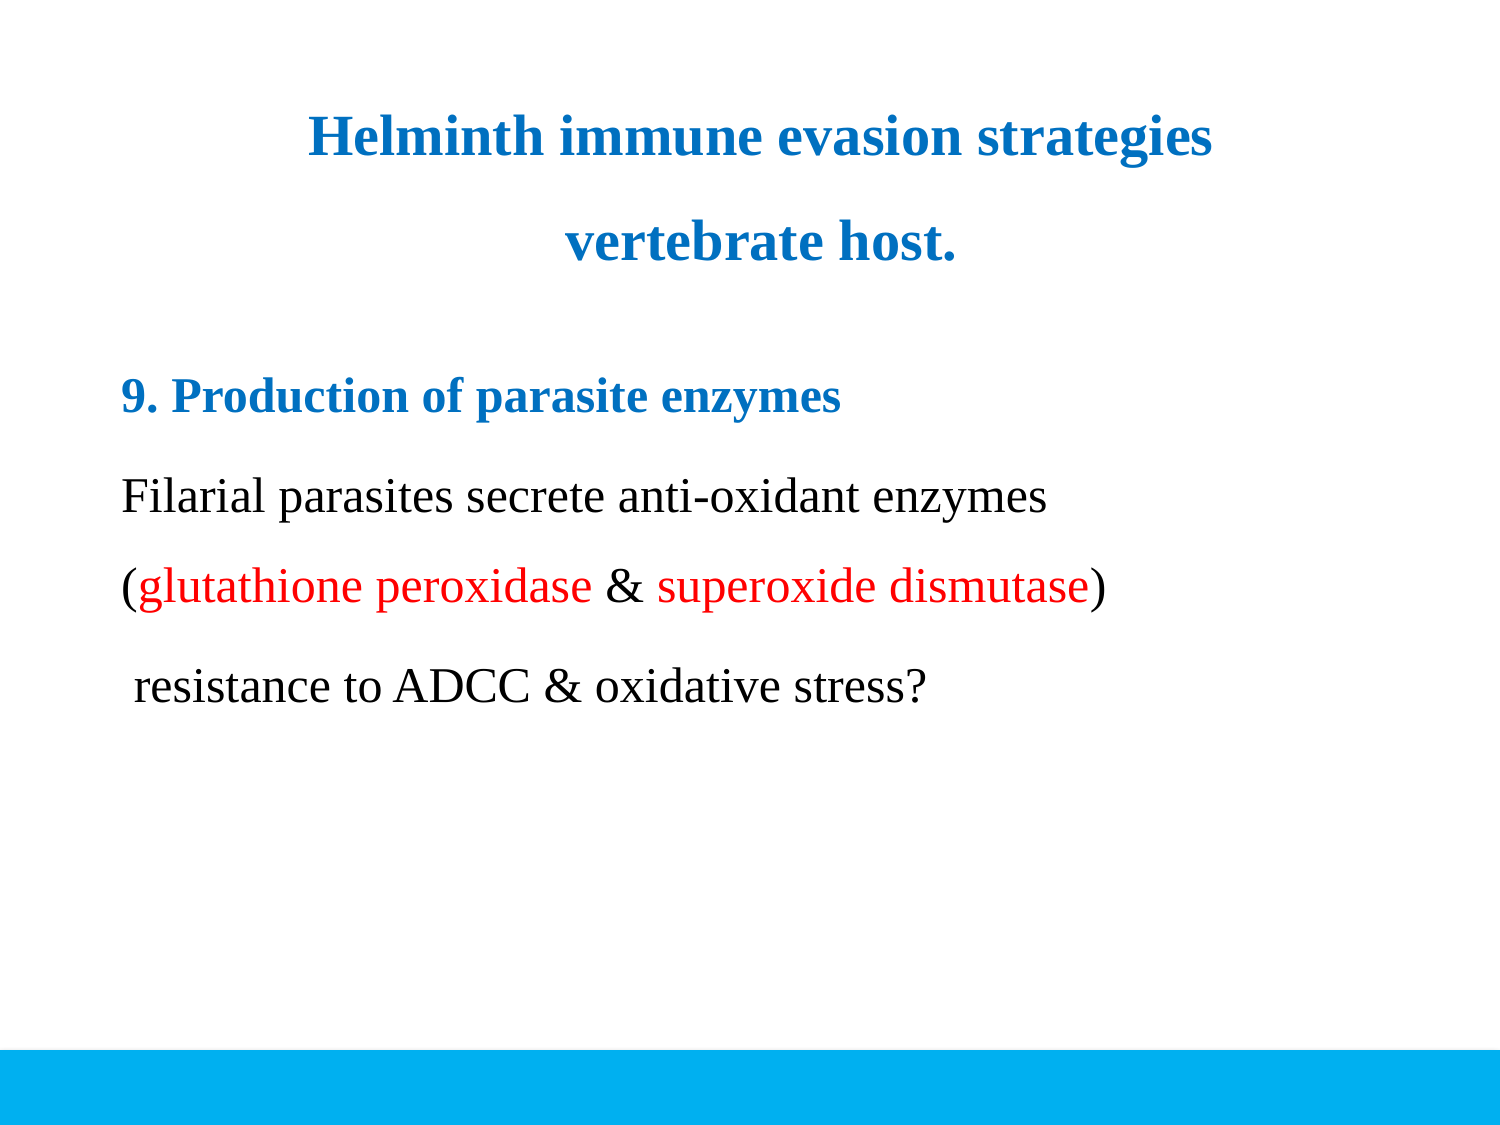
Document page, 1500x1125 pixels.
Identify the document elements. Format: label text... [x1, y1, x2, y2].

list 9. Production of parasite enzymes Filarial parasites secrete anti-oxidant enzymes (glutathione peroxidase & superoxide dismutase) resistance to ADCC & oxidative stress? [106, 324, 1138, 800]
title Helminth immune evasion strategies vertebrate host. [150, 50, 1388, 285]
text_box [0, 1049, 1500, 1125]
